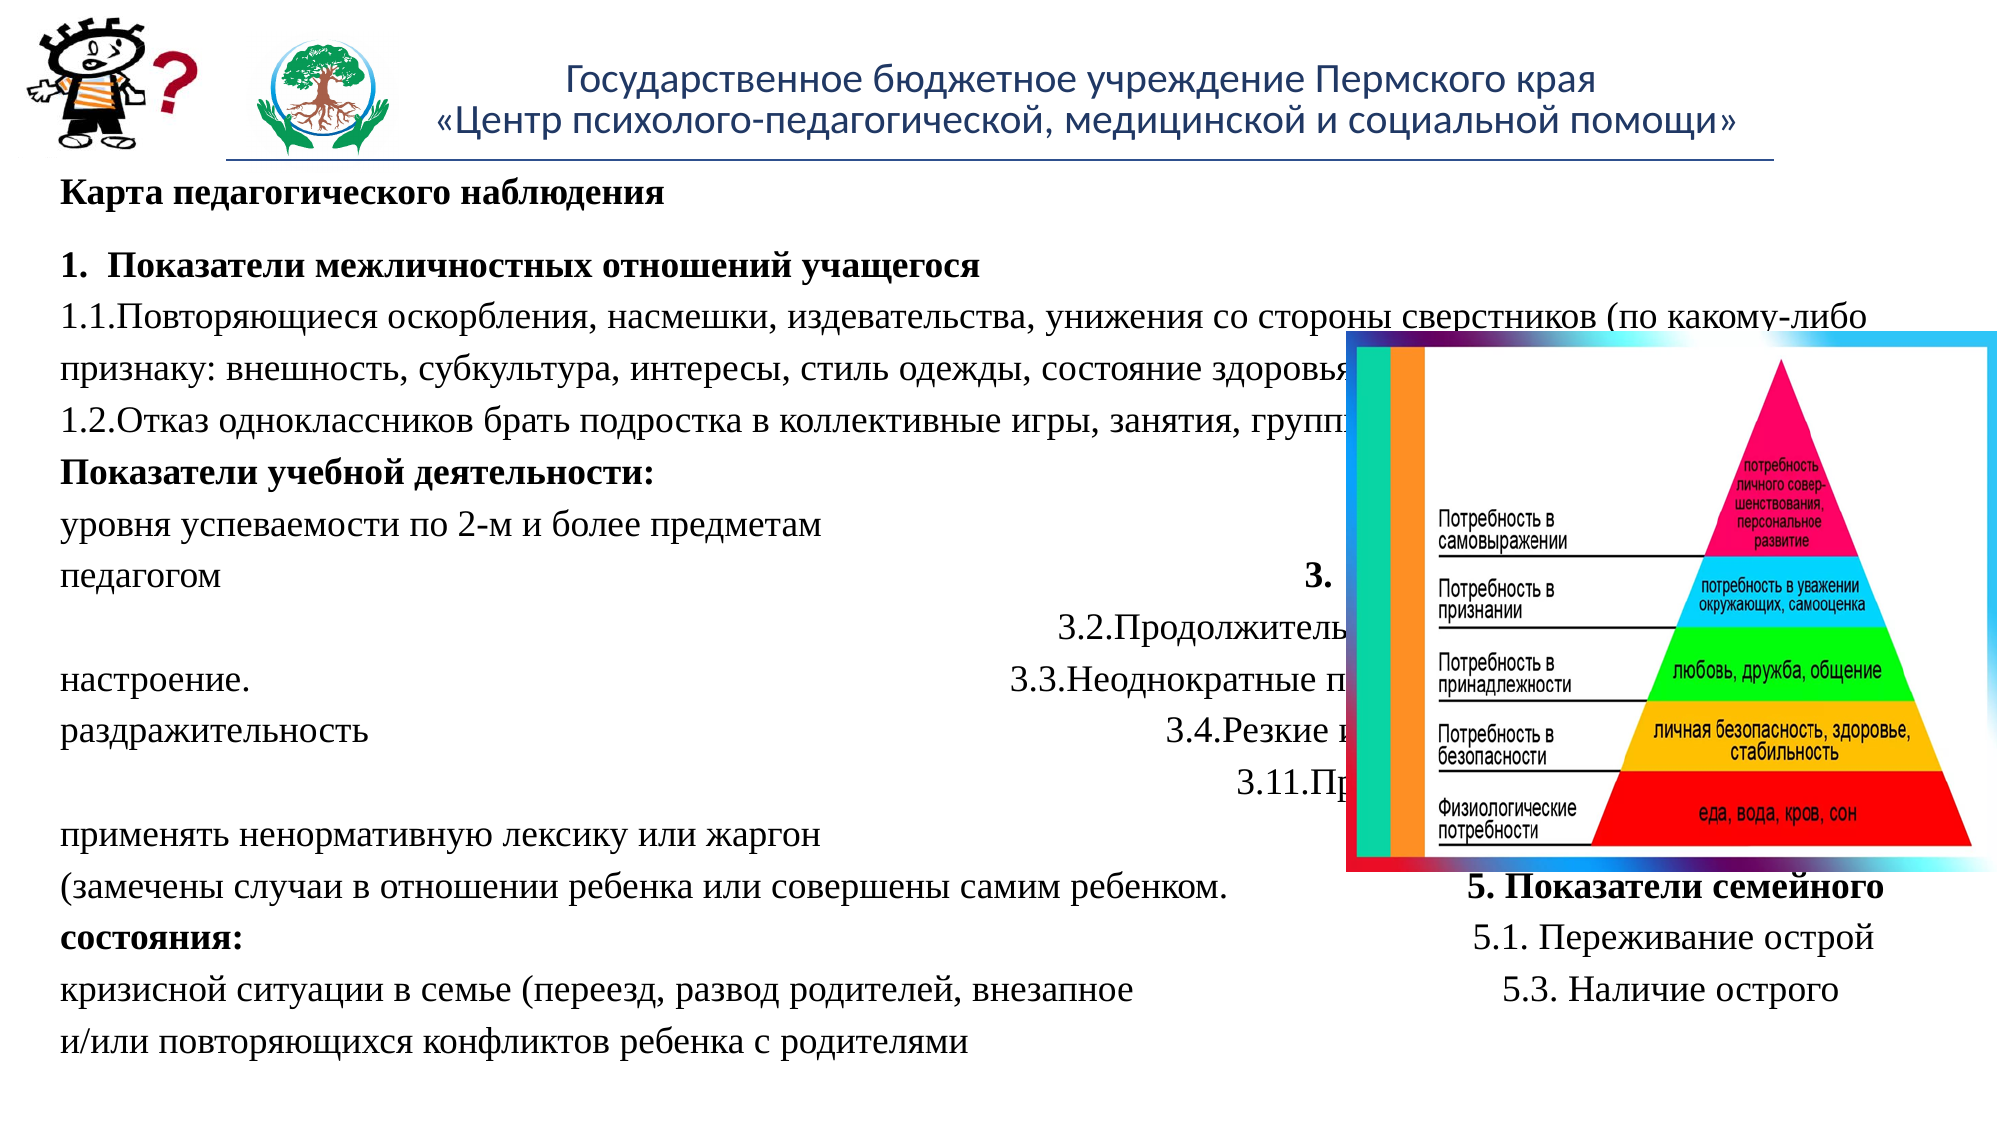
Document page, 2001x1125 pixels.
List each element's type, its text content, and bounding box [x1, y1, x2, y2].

picture [1346, 331, 1997, 872]
picture [17, 8, 210, 158]
text_box Карта педагогического наблюдения 1. Показатели межличностных отношений учащегося 1.1.Повторяющиеся оскорбления, насмешки, издевательства, унижения со стороны сверстников (по какому-либо признаку: внешность, субкультура, интересы, стиль одежды, состояние здоровья 1.2.Отказ одноклассников брать подростка в коллективные игры, занятия, группы; 2. Показатели учебной деятельности: 2.1.Снижение уровня успеваемости по 2-м и более предметам 2.2.Наличие конфликта с педагогом 3. Показатели поведения: 3.2.Продолжительное (более недели) сниженное настроение. 3.3.Неоднократные проявления агрессии, раздражительность 3.4.Резкие изменения во внешнем виде 3.11.При общении груб, может применять ненормативную лексику или жаргон 3.14. Воровство в коллективе (замечены случаи в отношении ребенка или совершены самим ребенком. 5. Показатели семейного состояния: 5.1. Переживание острой кризисной ситуации в семье (переезд, развод родителей, внезапное 5.3. Наличие острого и/или повторяющихся конфликтов ребенка с родителями [45, 153, 1908, 1069]
picture [246, 31, 399, 153]
